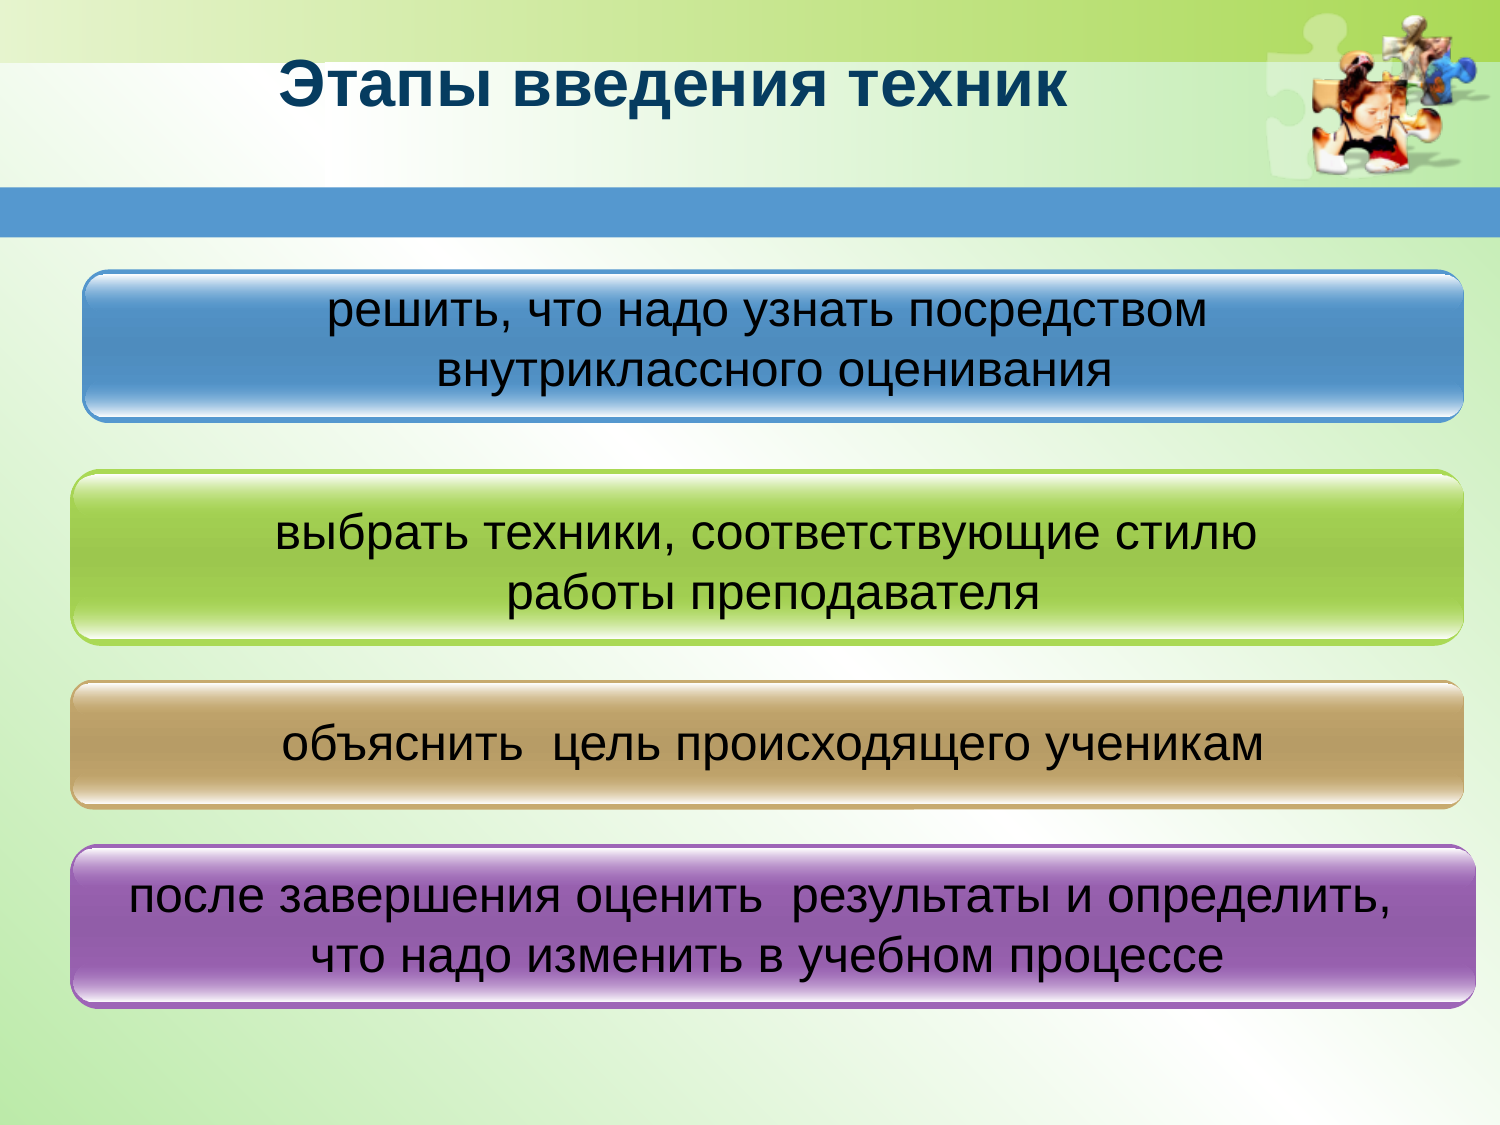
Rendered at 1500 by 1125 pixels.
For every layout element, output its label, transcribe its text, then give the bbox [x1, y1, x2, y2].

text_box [70, 843, 1476, 1010]
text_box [70, 468, 1465, 646]
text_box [70, 679, 1465, 810]
title Этапы введения техник [0, 18, 1367, 142]
picture [1265, 12, 1493, 185]
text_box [81, 269, 1464, 424]
